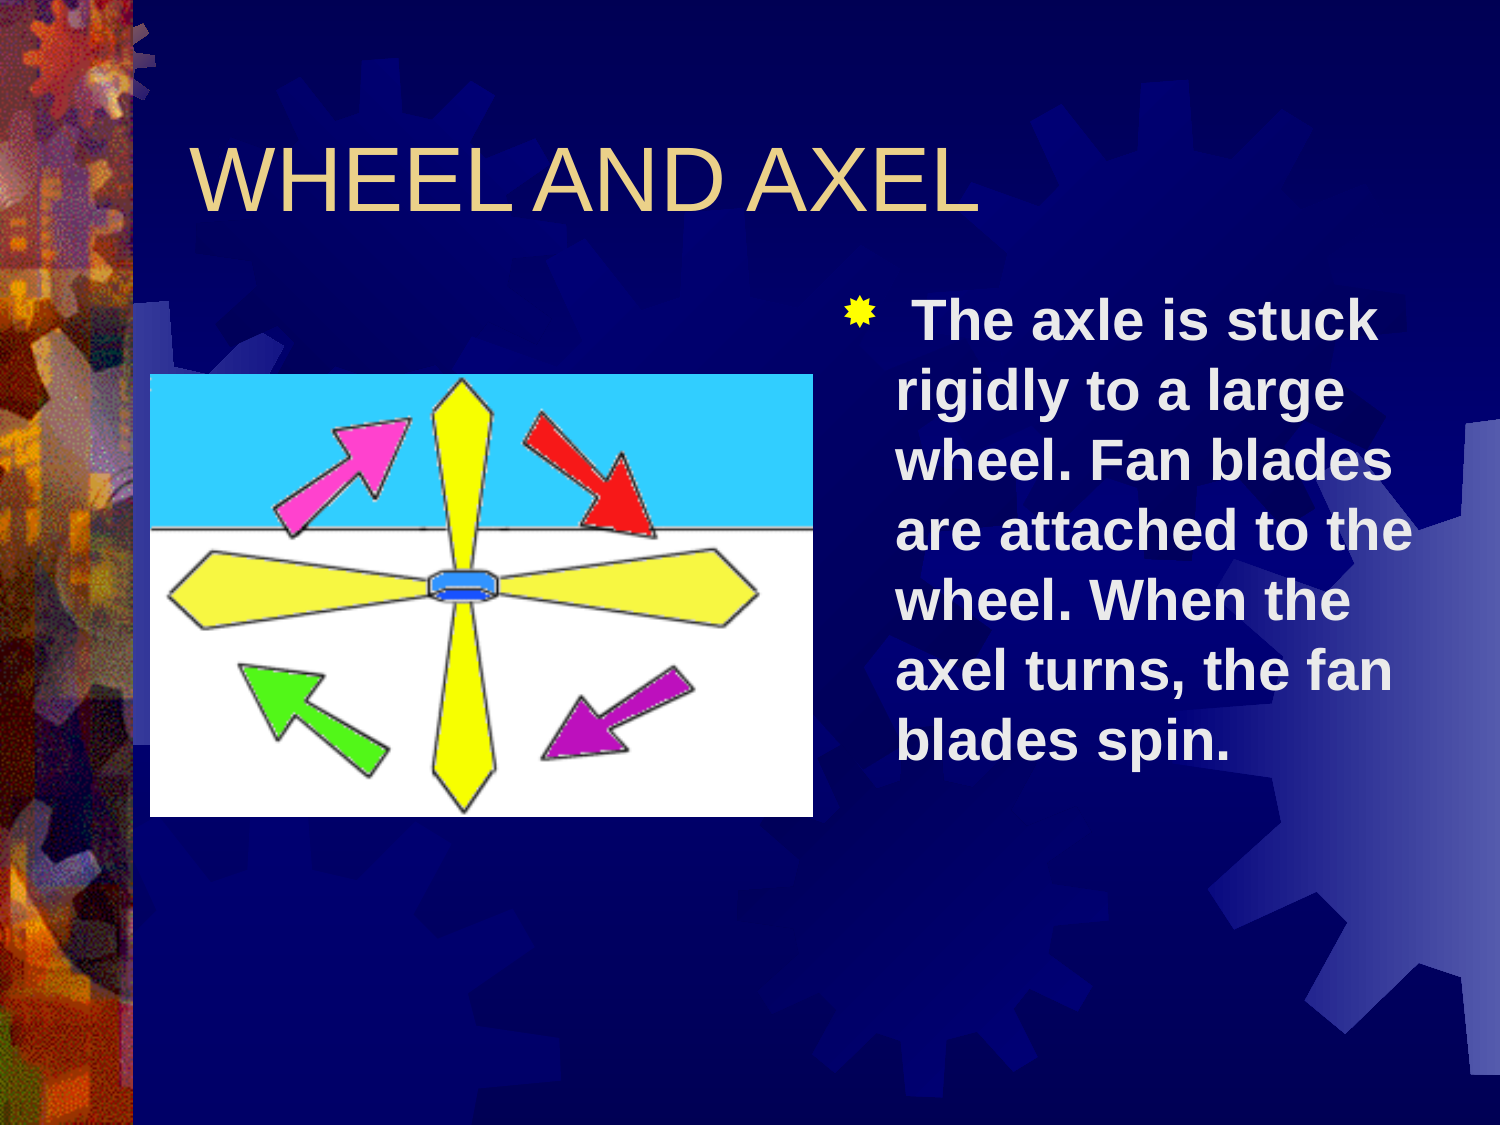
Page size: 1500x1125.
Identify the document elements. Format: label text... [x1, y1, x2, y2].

picture [0, 0, 133, 1125]
picture [149, 374, 813, 817]
list The axle is stuck rigidly to a large wheel. Fan blades are attached to the wheel. When the axel turns, the fan blades spin. [823, 274, 1451, 951]
title WHEEL AND AXEL [174, 49, 1451, 238]
